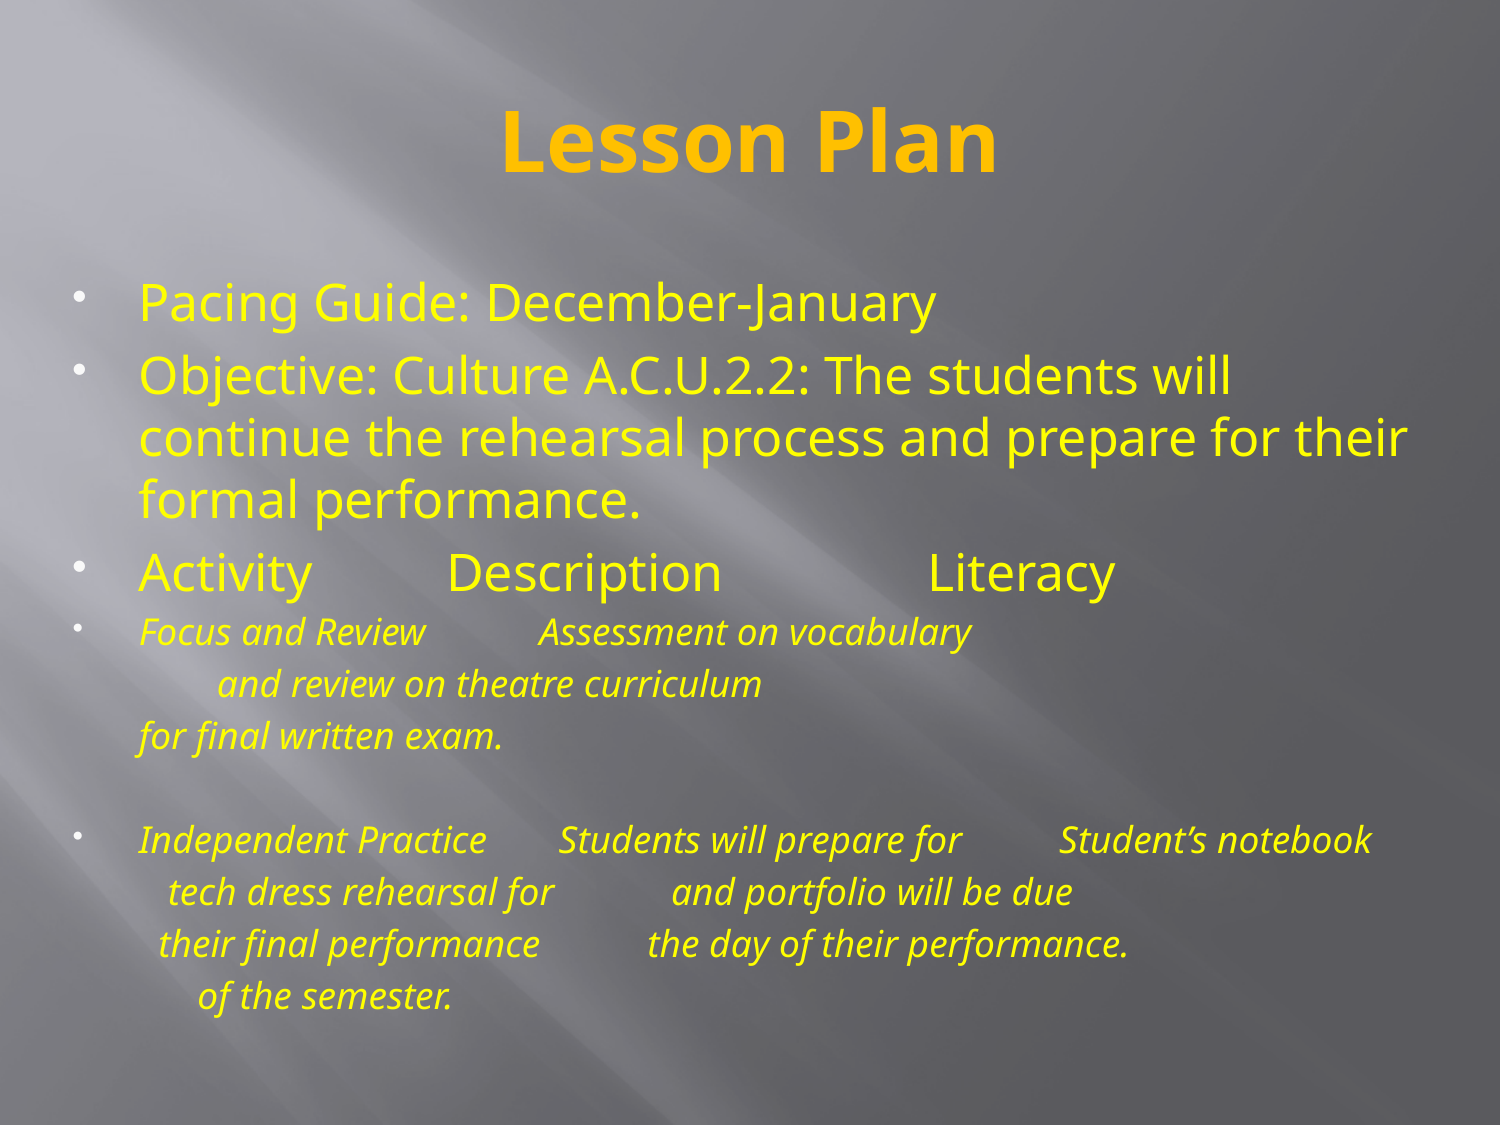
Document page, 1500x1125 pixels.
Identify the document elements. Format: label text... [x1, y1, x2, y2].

list Pacing Guide: December-January Objective: Culture A.C.U.2.2: The students will continue the rehearsal process and prepare for their formal performance. Activity Description Literacy Focus and Review Assessment on vocabulary and review on theatre curriculum for final written exam. Independent Practice Students will prepare for Student’s notebook tech dress rehearsal for and portfolio will be due their final performance the day of their performance. of the semester. [37, 262, 1475, 1035]
title Lesson Plan [75, 45, 1425, 233]
